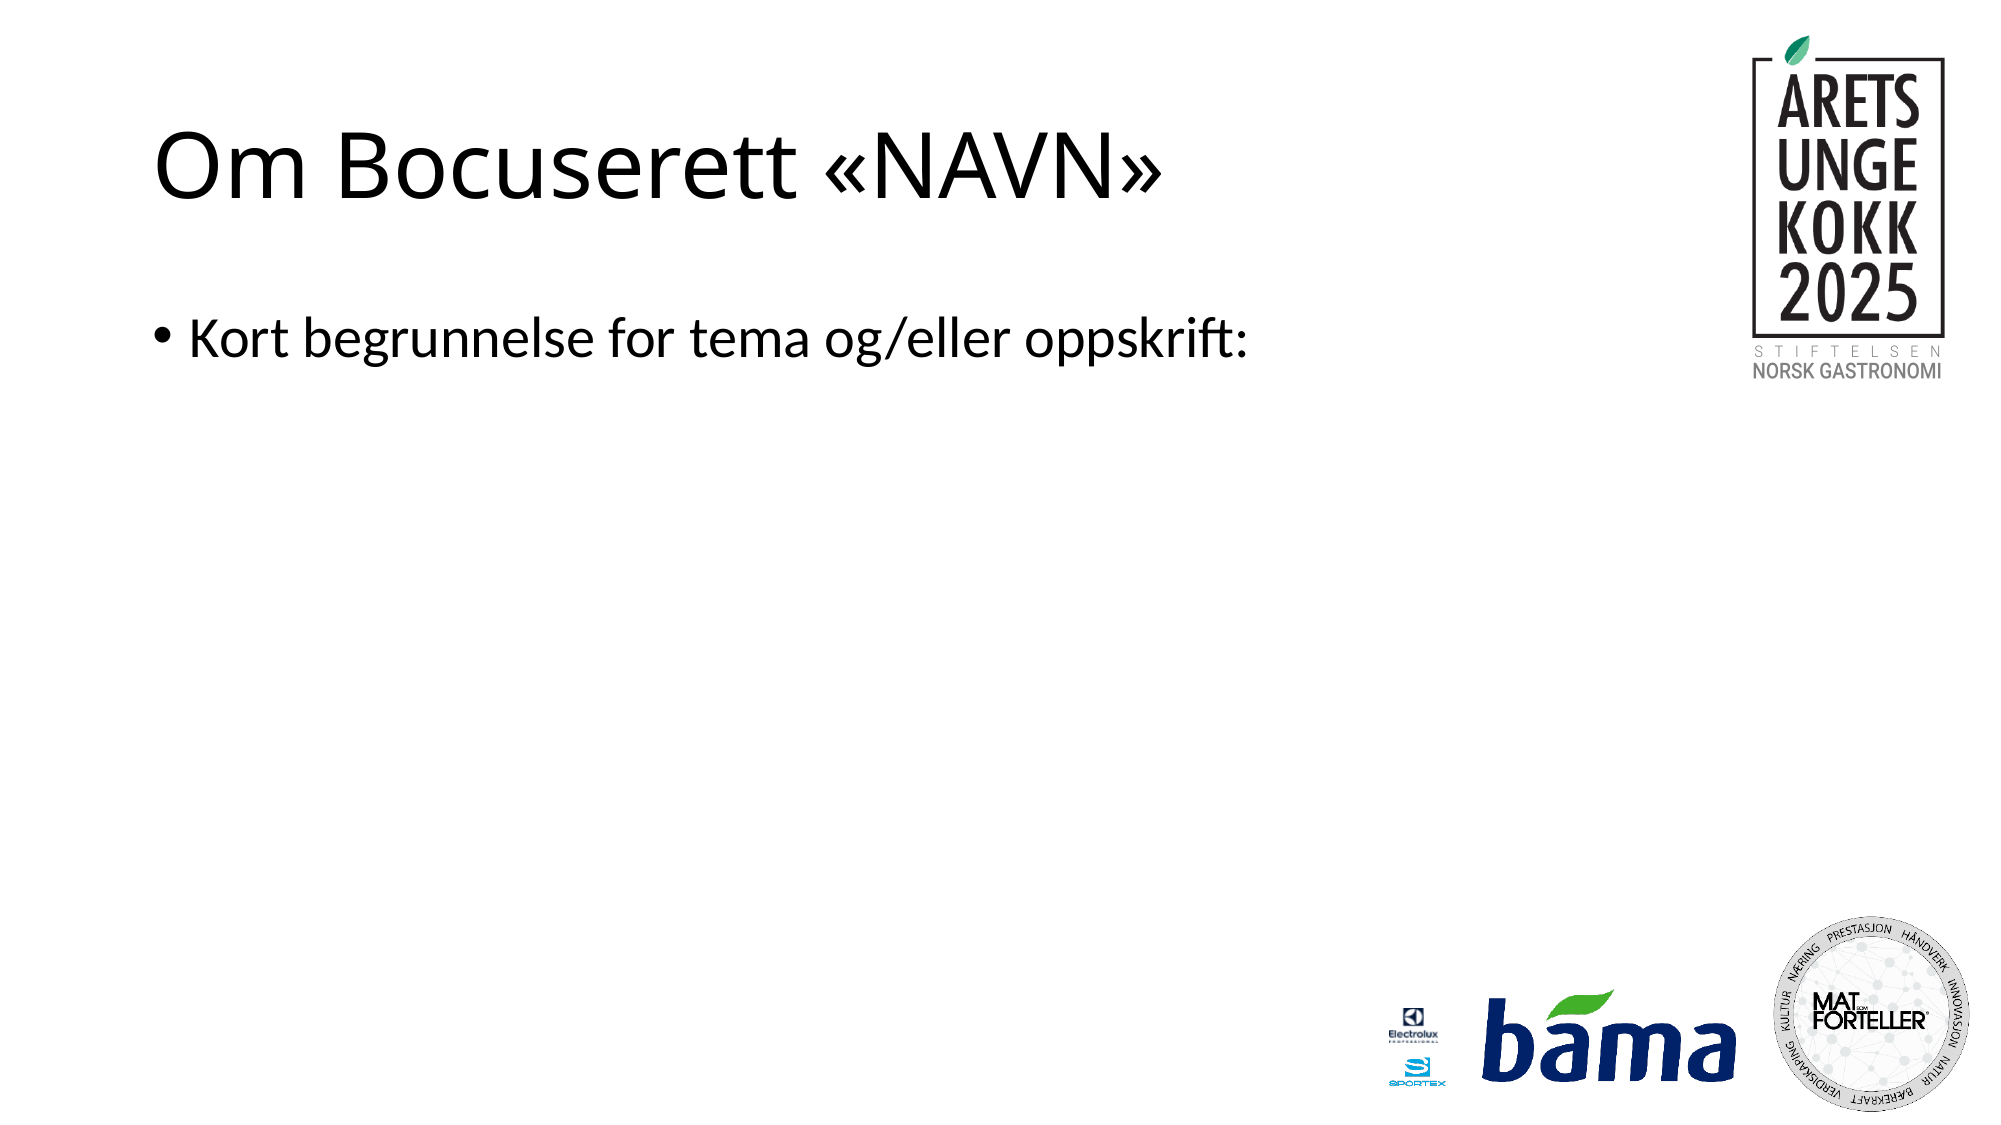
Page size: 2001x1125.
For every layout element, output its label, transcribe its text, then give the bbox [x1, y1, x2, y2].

picture [1759, 897, 1983, 1125]
list Kort begrunnelse for tema og/eller oppskrift: [137, 299, 1863, 1014]
title Om Bocuserett «NAVN» [137, 59, 1735, 278]
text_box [1386, 988, 1736, 1089]
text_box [1735, 22, 1959, 393]
